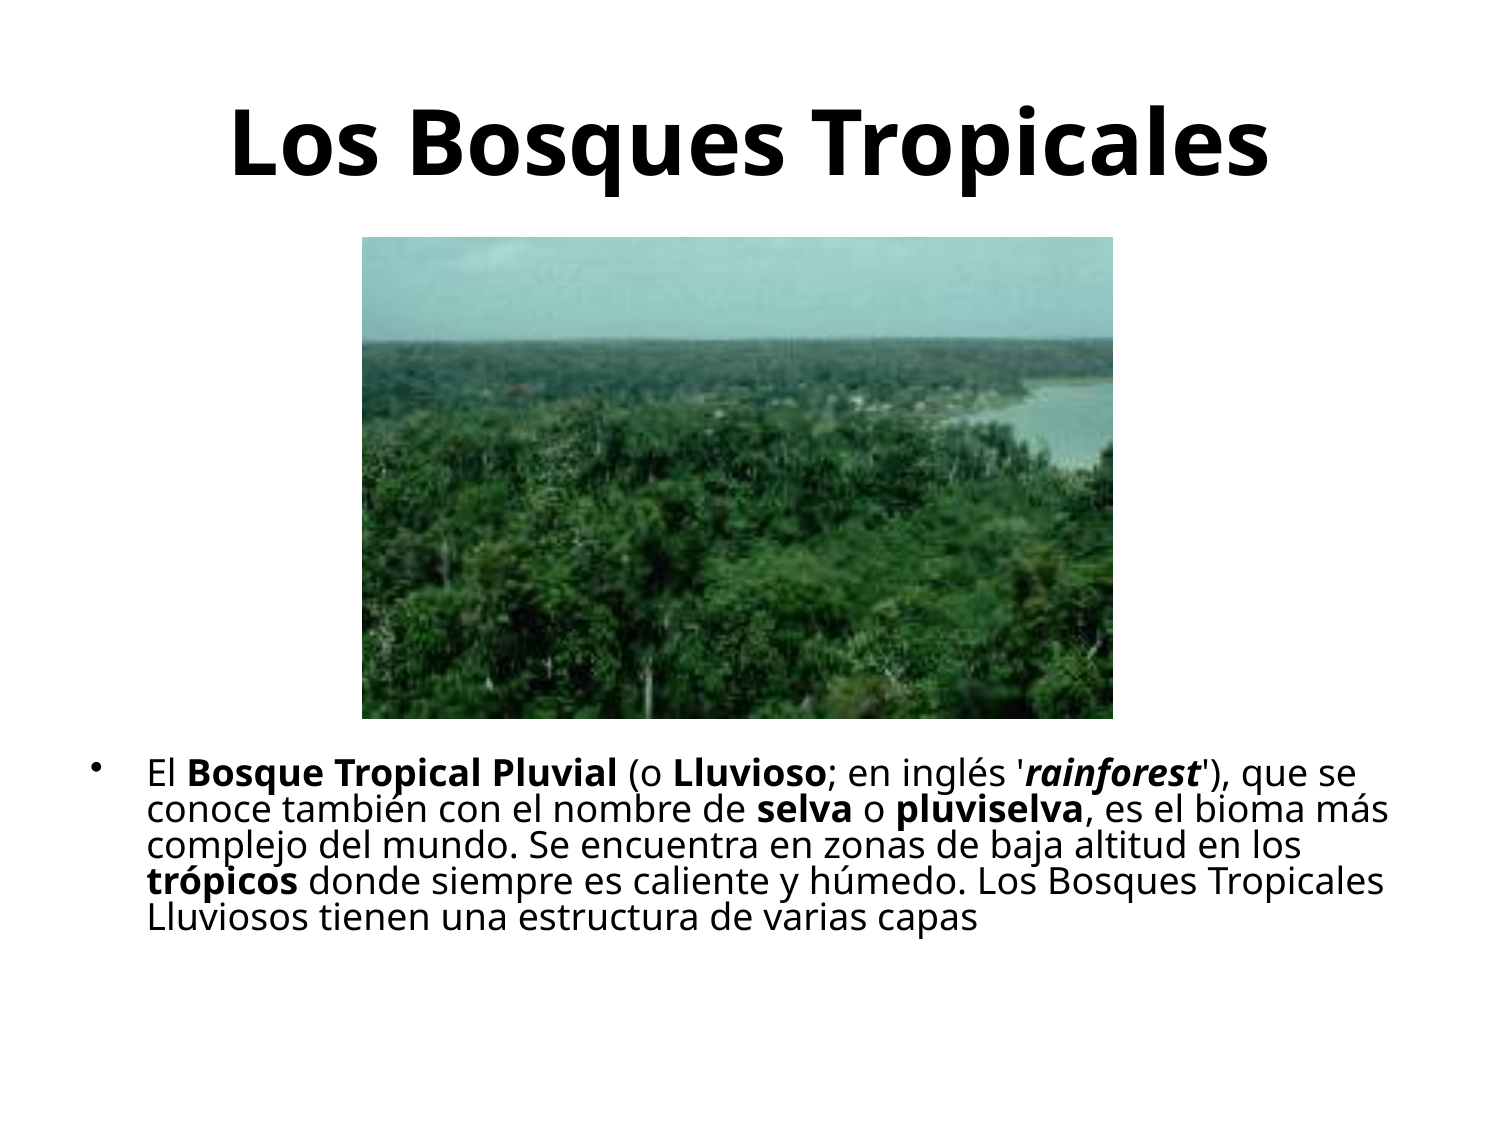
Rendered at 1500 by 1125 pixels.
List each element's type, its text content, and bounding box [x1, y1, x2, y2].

picture [362, 237, 1113, 719]
list El Bosque Tropical Pluvial (o Lluvioso; en inglés 'rainforest'), que se conoce también con el nombre de selva o pluviselva, es el bioma más complejo del mundo. Se encuentra en zonas de baja altitud en los trópicos donde siempre es caliente y húmedo. Los Bosques Tropicales Lluviosos tienen una estructura de varias capas [74, 749, 1426, 1006]
title Los Bosques Tropicales [74, 44, 1426, 233]
